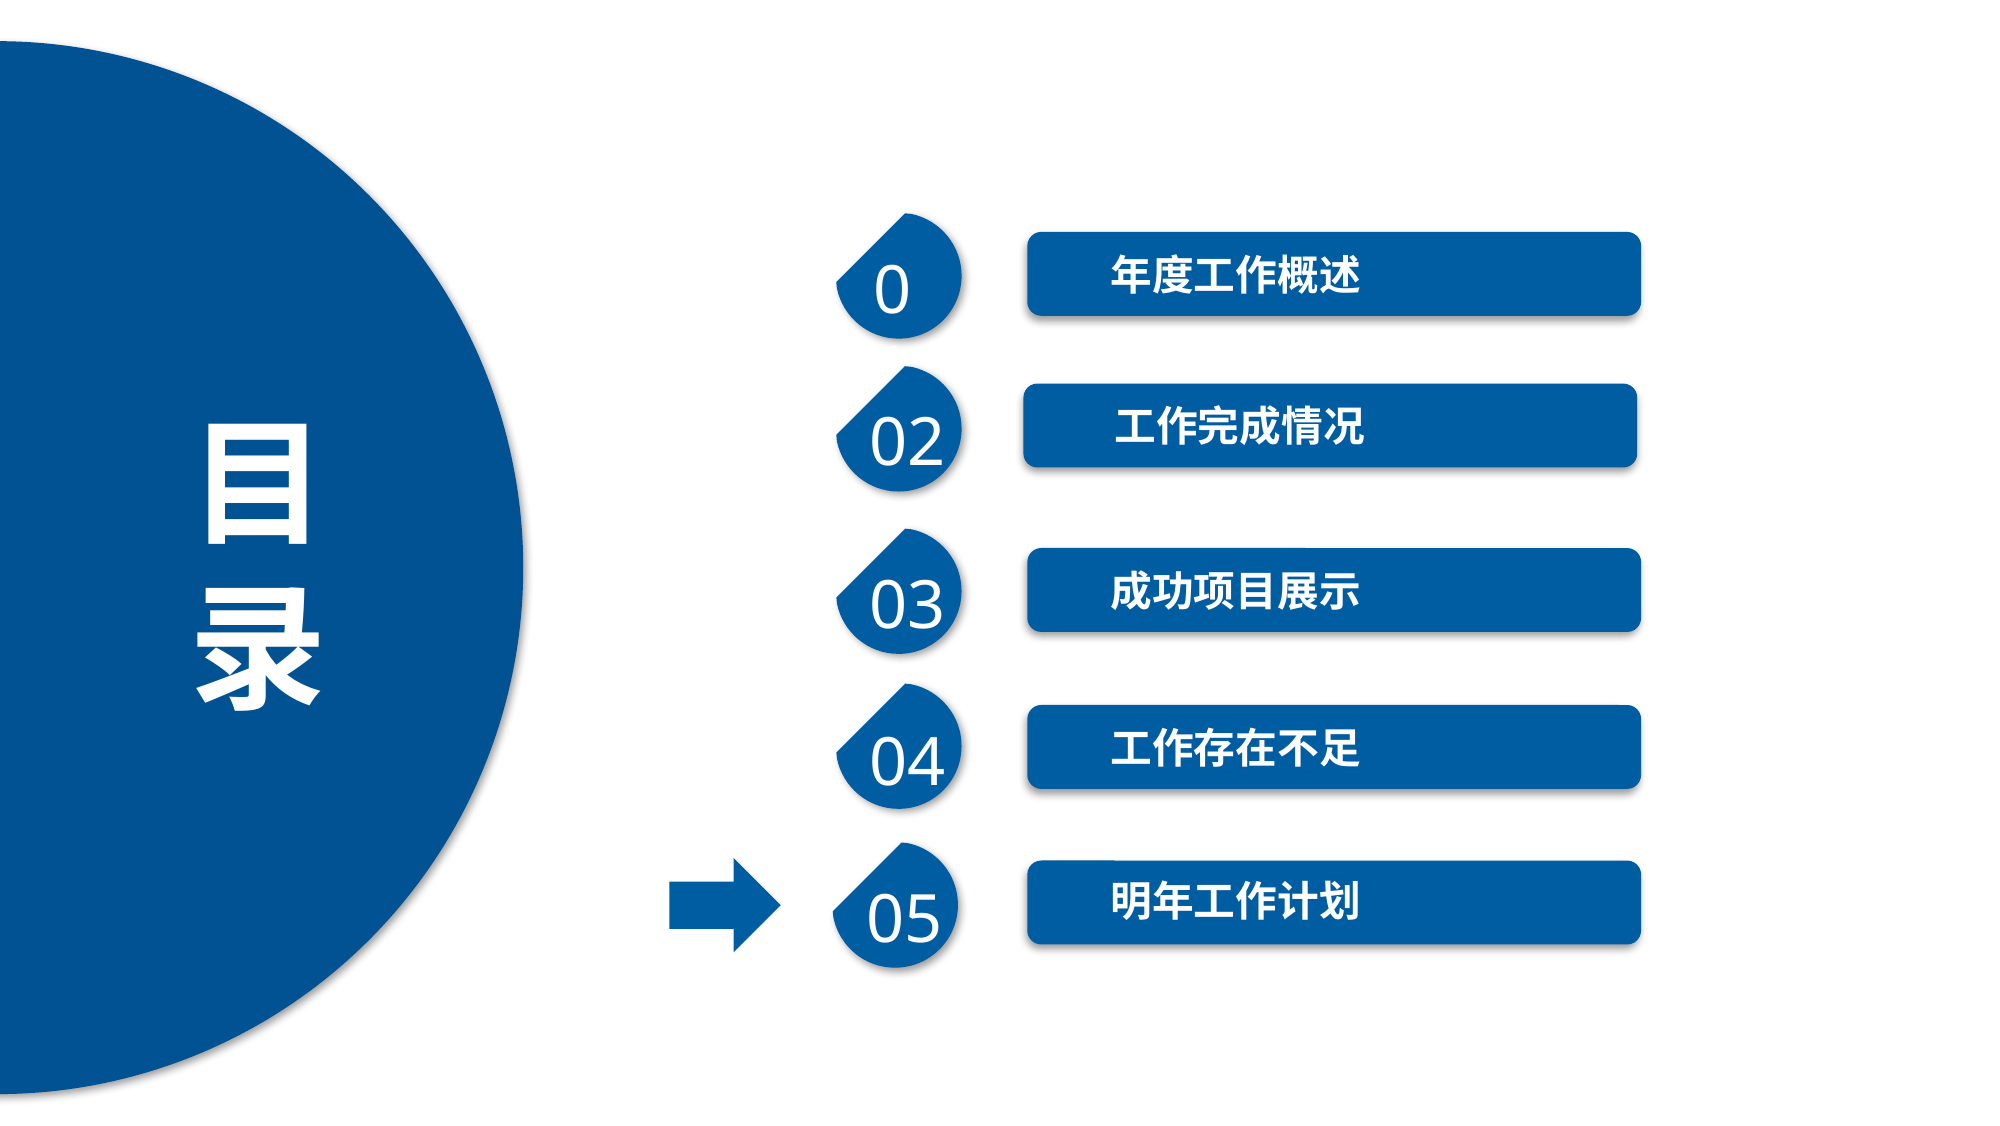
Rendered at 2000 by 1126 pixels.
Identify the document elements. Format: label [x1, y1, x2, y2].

text_box [1023, 383, 1638, 468]
text_box [843, 702, 971, 808]
text_box [1027, 231, 1642, 317]
text_box [840, 861, 974, 965]
text_box [843, 232, 971, 336]
text_box [1027, 547, 1642, 633]
text_box [1027, 860, 1642, 945]
text_box [667, 856, 783, 955]
text_box [1027, 704, 1642, 790]
text_box [843, 385, 971, 489]
text_box [0, 40, 524, 1095]
text_box [843, 547, 971, 651]
